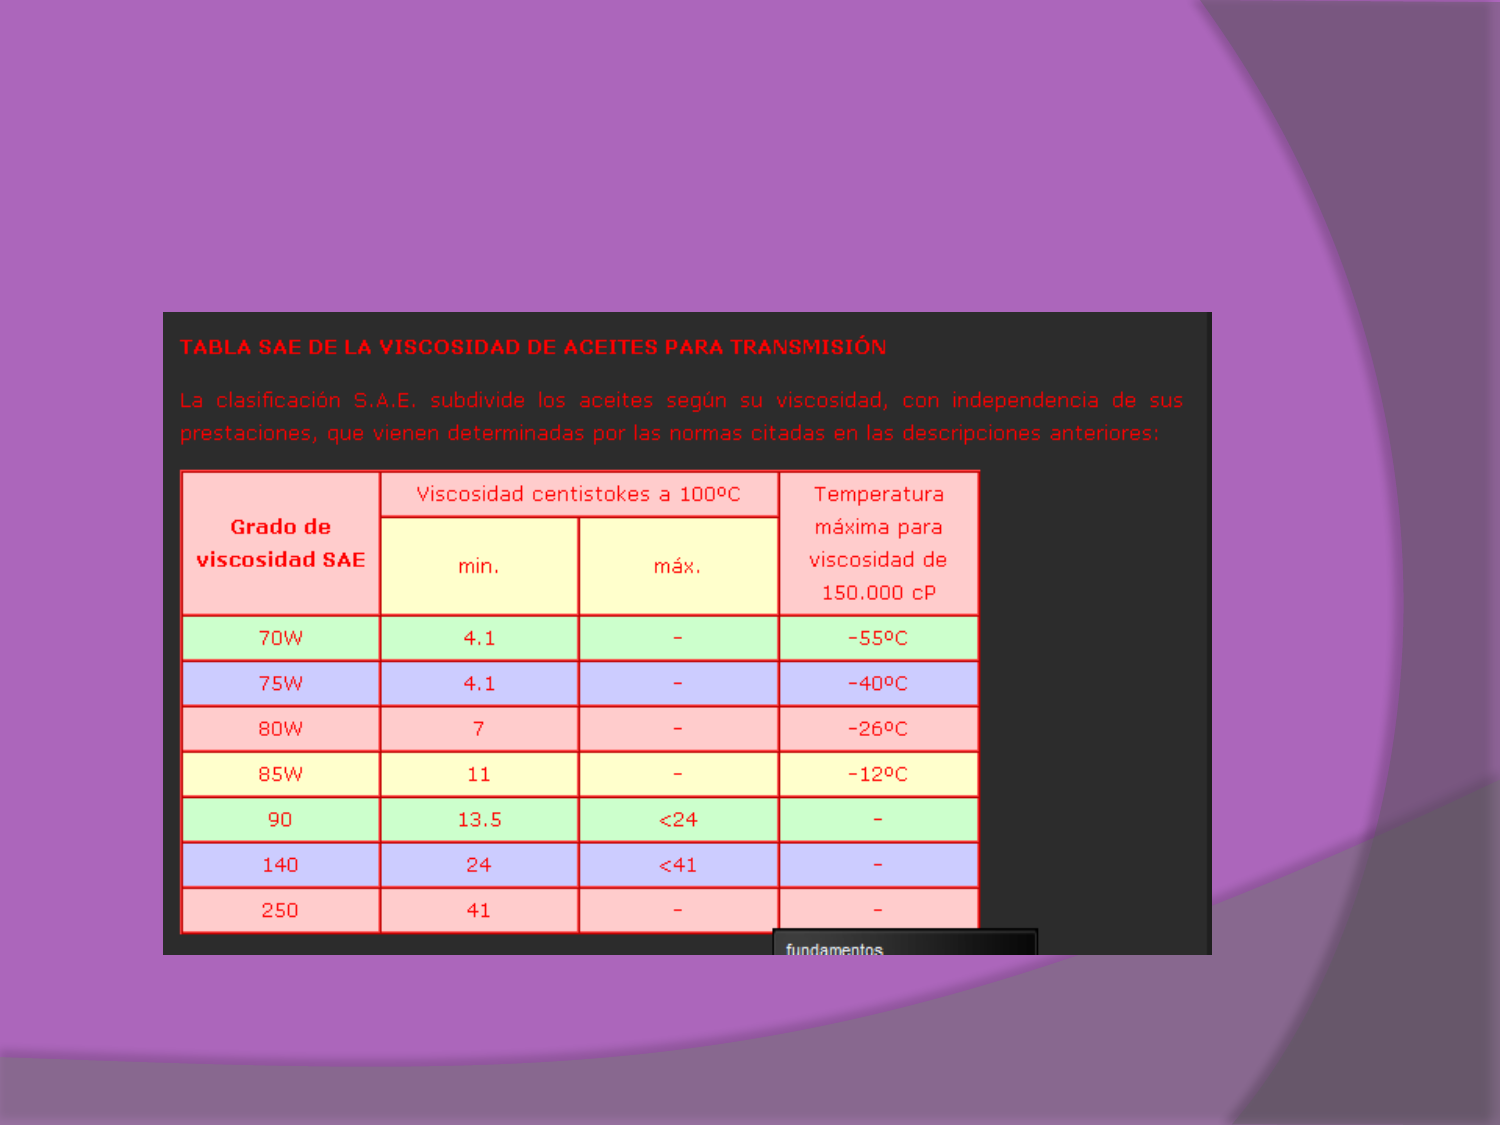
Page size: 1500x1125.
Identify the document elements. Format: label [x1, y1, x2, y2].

list [162, 312, 1213, 956]
